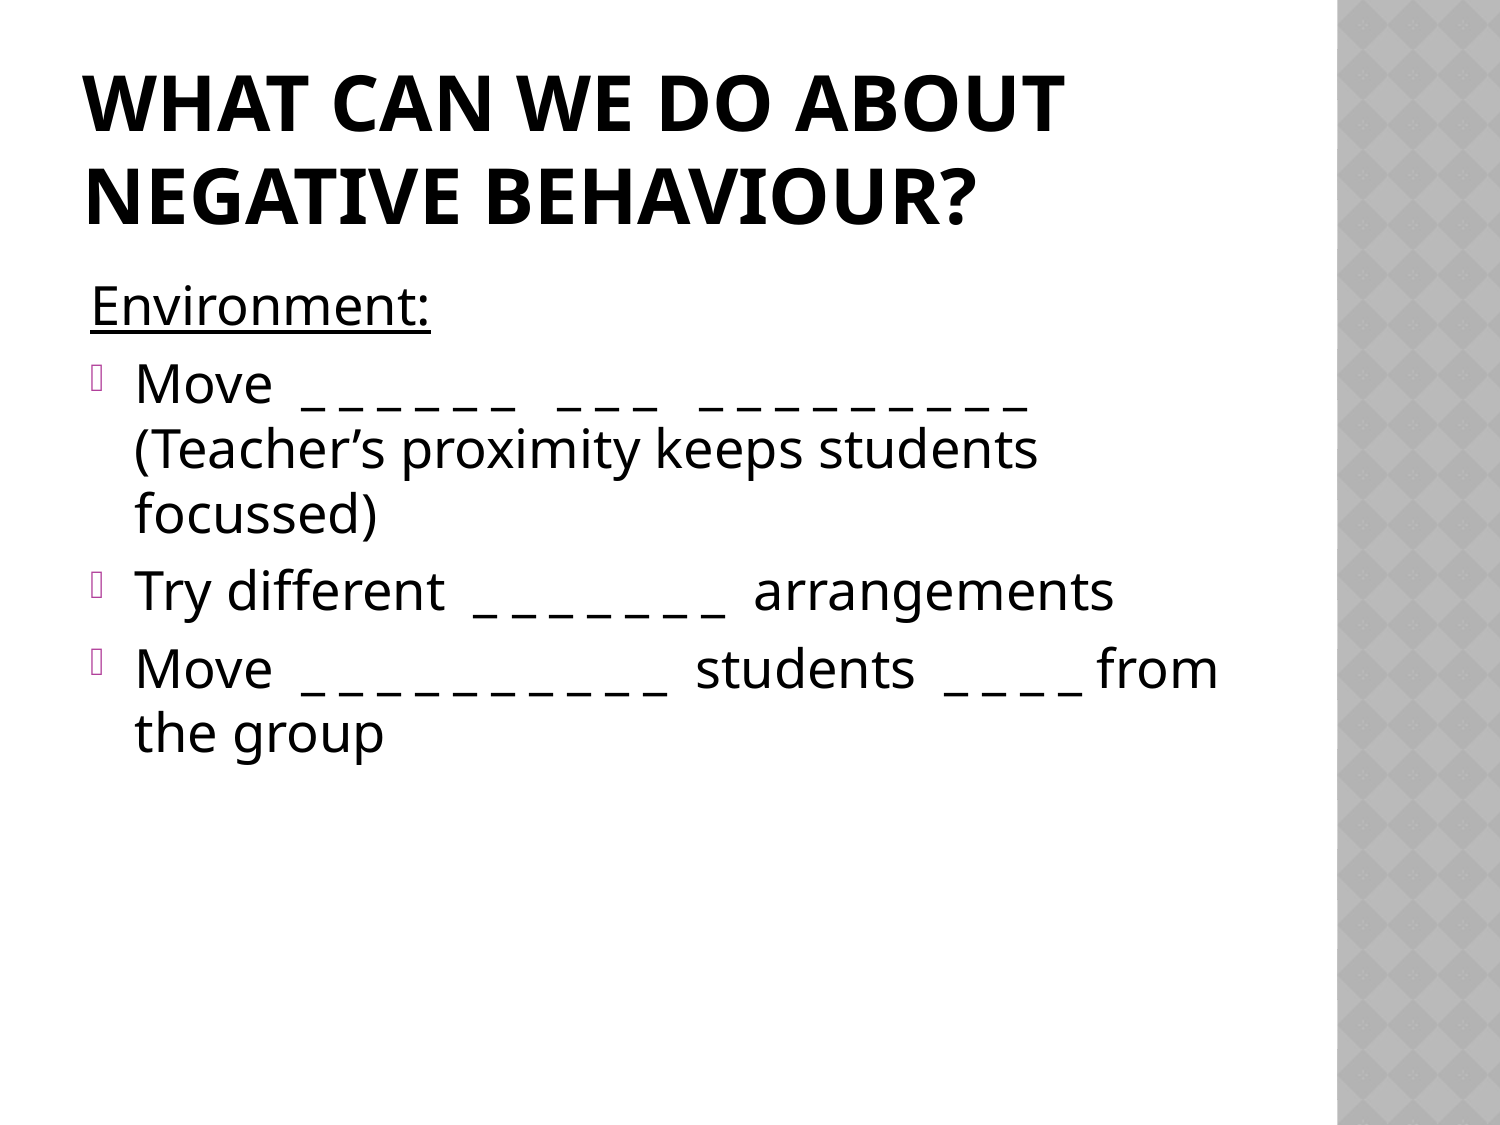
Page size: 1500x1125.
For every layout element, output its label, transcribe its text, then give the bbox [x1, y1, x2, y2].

title What can we do about negative behaviour? [75, 52, 1263, 240]
list Environment: Move _ _ _ _ _ _ _ _ _ _ _ _ _ _ _ _ _ _ (Teacher’s proximity keeps students focussed) Try different _ _ _ _ _ _ _ arrangements Move _ _ _ _ _ _ _ _ _ _ students _ _ _ _ from the group [74, 263, 1263, 1060]
